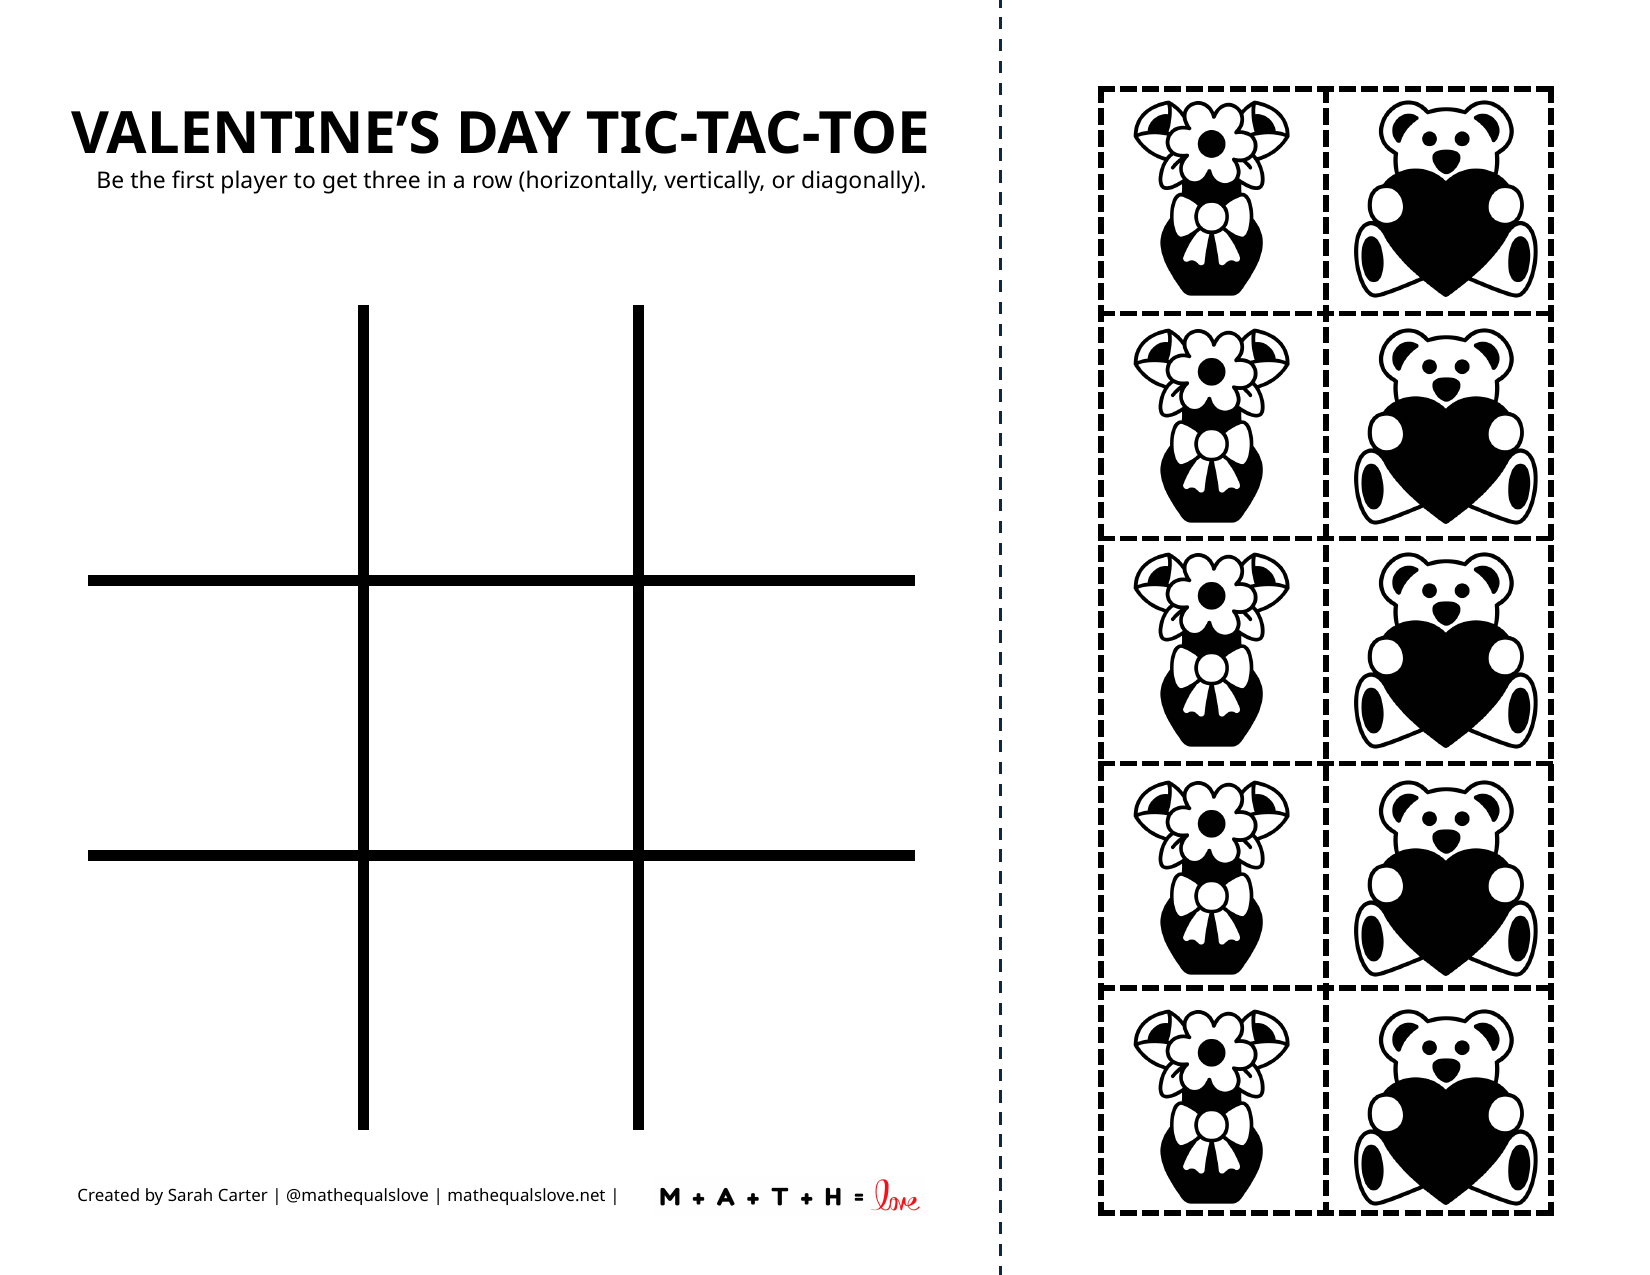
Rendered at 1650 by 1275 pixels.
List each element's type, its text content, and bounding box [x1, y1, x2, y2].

picture [654, 1177, 924, 1215]
picture [1112, 327, 1312, 527]
picture [1346, 99, 1546, 299]
picture [1346, 1007, 1546, 1207]
text_box Be the first player to get three in a row (horizontally, vertically, or diagonally). [81, 158, 966, 201]
picture [1346, 779, 1546, 979]
picture [1112, 779, 1312, 979]
picture [1112, 551, 1312, 751]
picture [1346, 551, 1546, 751]
picture [1346, 327, 1546, 527]
picture [1112, 1007, 1312, 1207]
text_box VALENTINE’S DAY TIC-TAC-TOE [0, 88, 1001, 200]
picture [1112, 99, 1312, 299]
